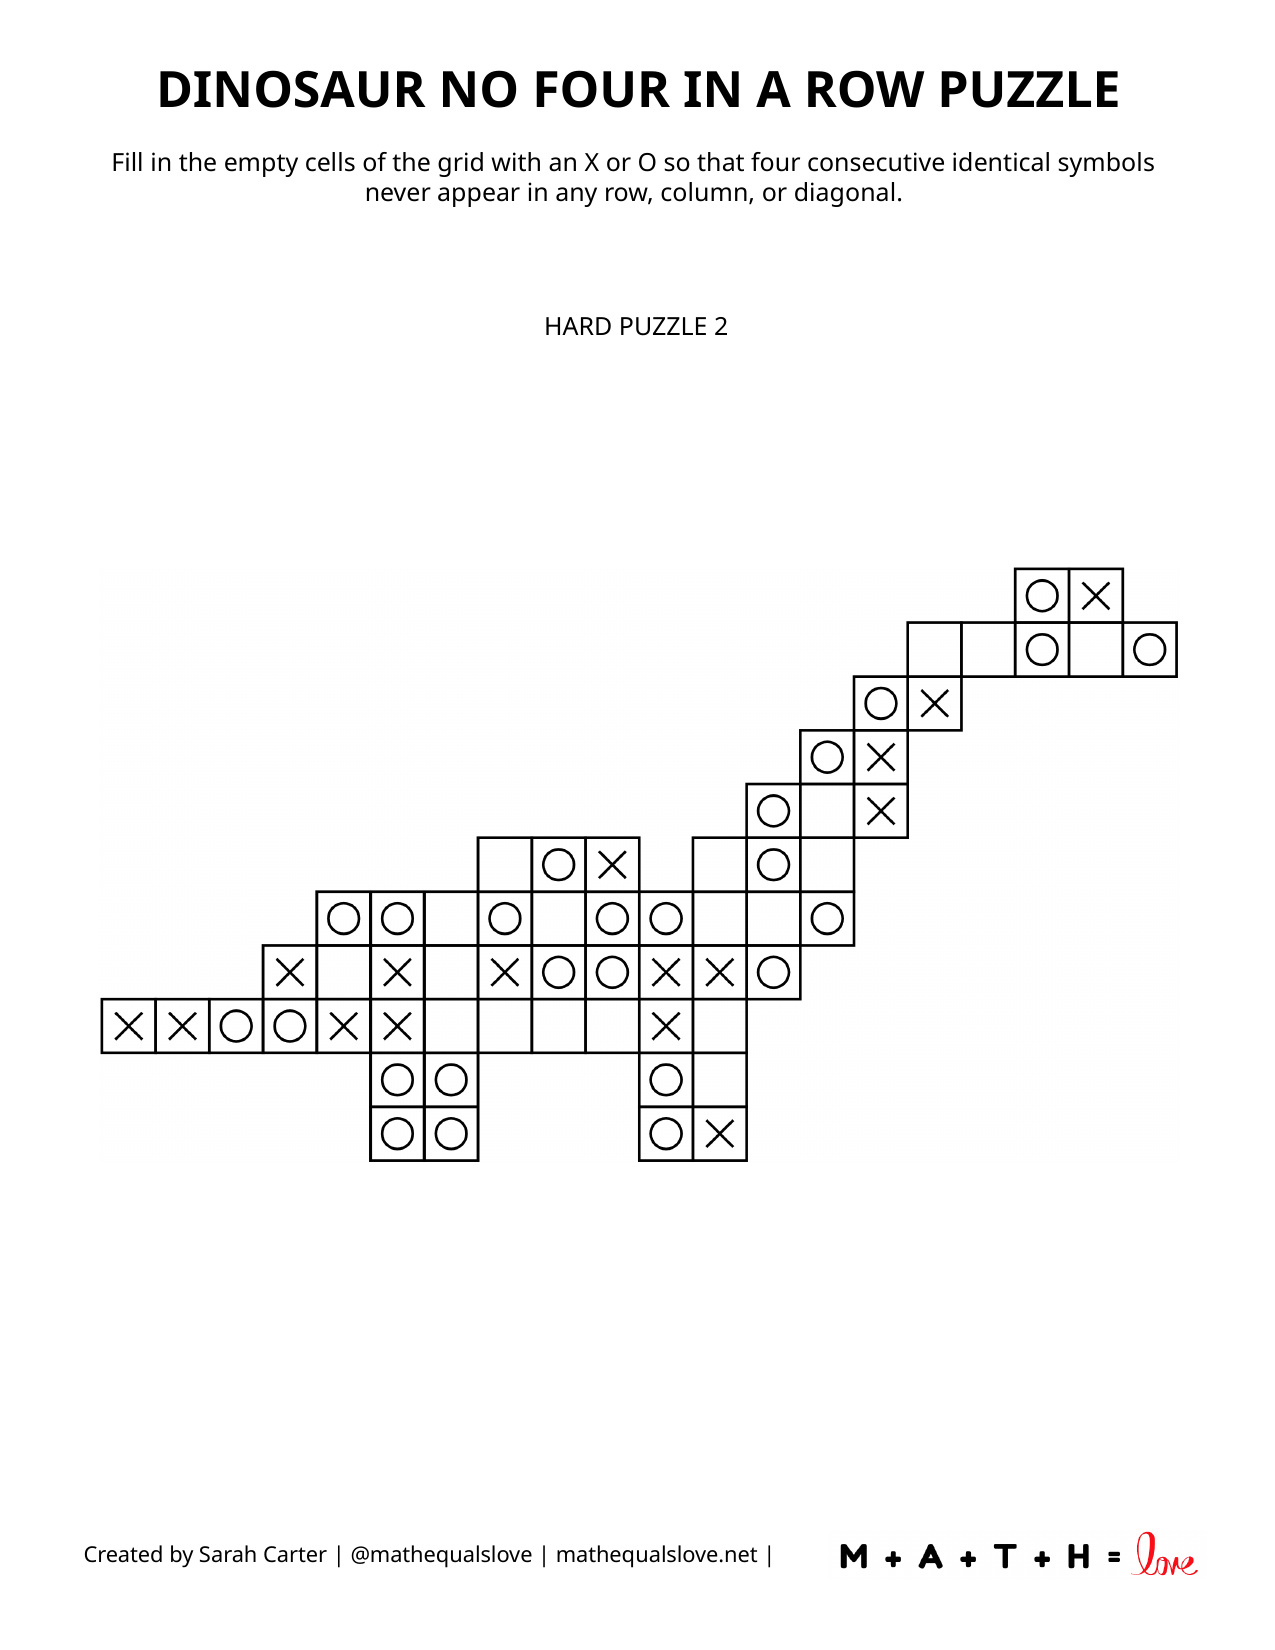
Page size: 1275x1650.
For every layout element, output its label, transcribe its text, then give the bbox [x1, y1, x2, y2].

picture [826, 1528, 1207, 1580]
picture [99, 566, 1180, 1163]
text_box Fill in the empty cells of the grid with an X or O so that four consecutive identical symbols never appear in any row, column, or diagonal. [0, 139, 1275, 215]
text_box Created by Sarah Carter | @mathequalslove | mathequalslove.net | [68, 1533, 826, 1575]
text_box DINOSAUR NO FOUR IN A ROW PUZZLE [66, 49, 1211, 125]
text_box HARD PUZZLE 2 [158, 310, 1115, 362]
